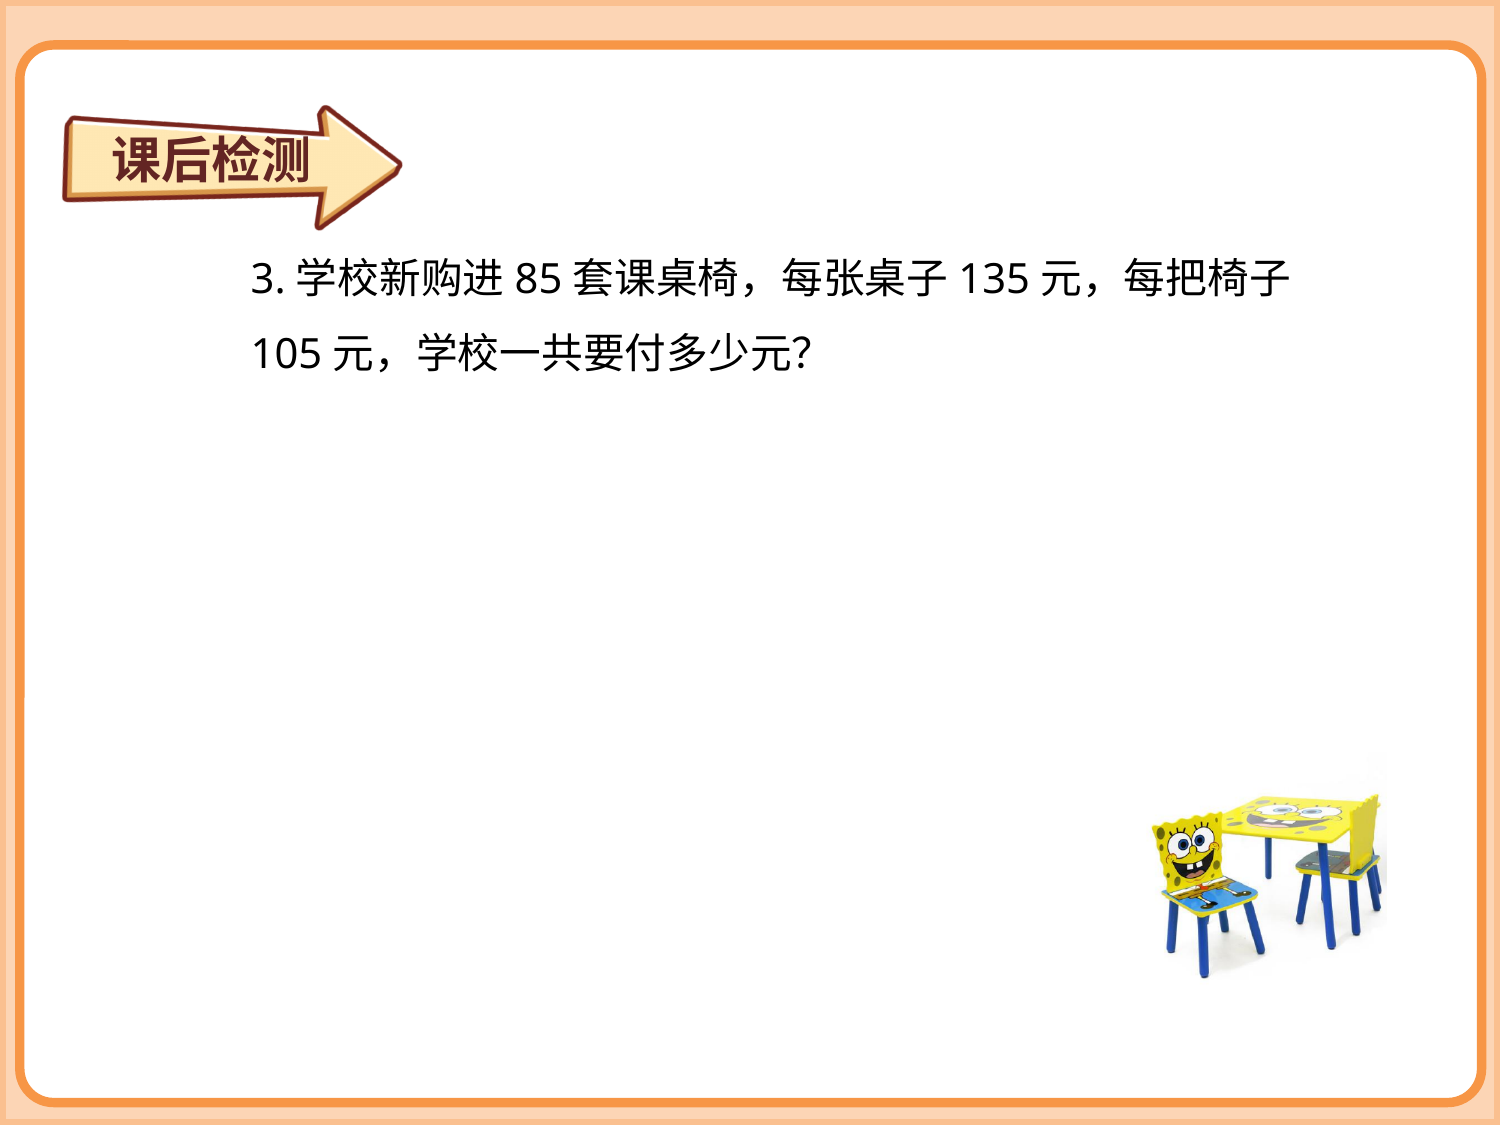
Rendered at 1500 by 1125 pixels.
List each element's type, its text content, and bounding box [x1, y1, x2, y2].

text_box 3.学校新购进85套课桌椅，每张桌子135元，每把椅子105元，学校一共要付多少元？ [235, 219, 1317, 385]
picture [50, 61, 425, 246]
picture [1115, 751, 1416, 992]
